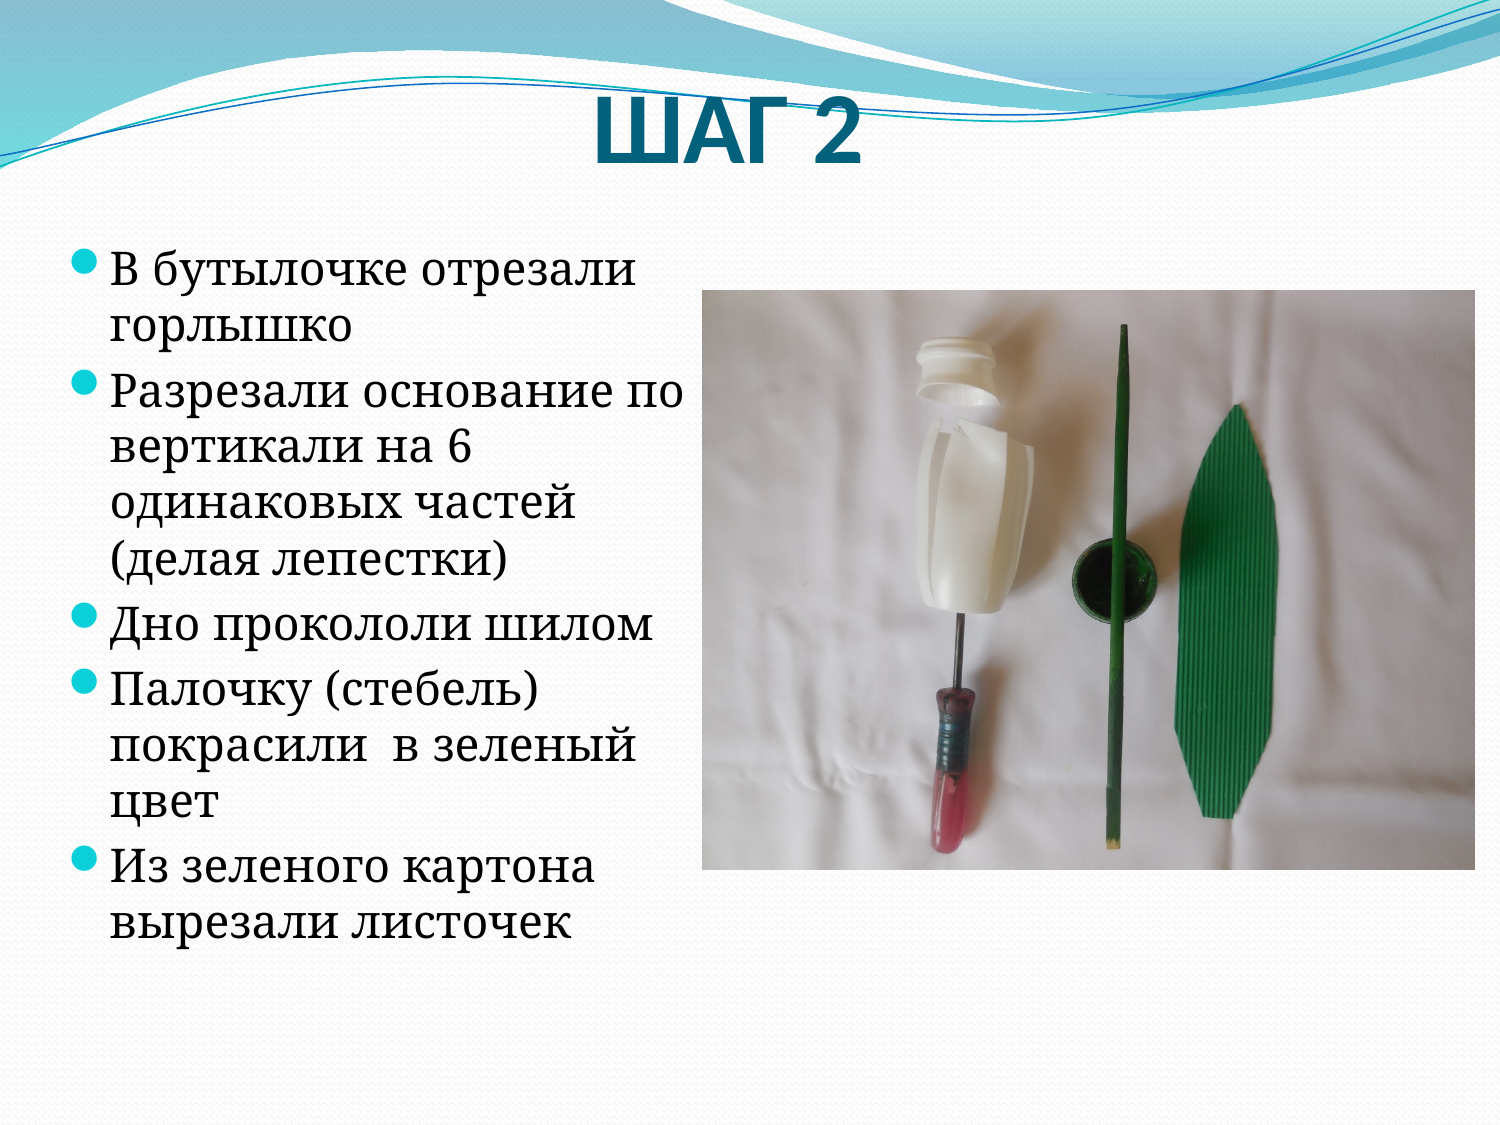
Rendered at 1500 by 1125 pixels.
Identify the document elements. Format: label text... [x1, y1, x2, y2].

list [702, 290, 1475, 870]
list В бутылочке отрезали горлышко Разрезали основание по вертикали на 6 одинаковых частей (делая лепестки) Дно прокололи шилом Палочку (стебель) покрасили в зеленый цвет Из зеленого картона вырезали листочек [53, 231, 716, 960]
title ШАГ 2 [64, 54, 1415, 185]
